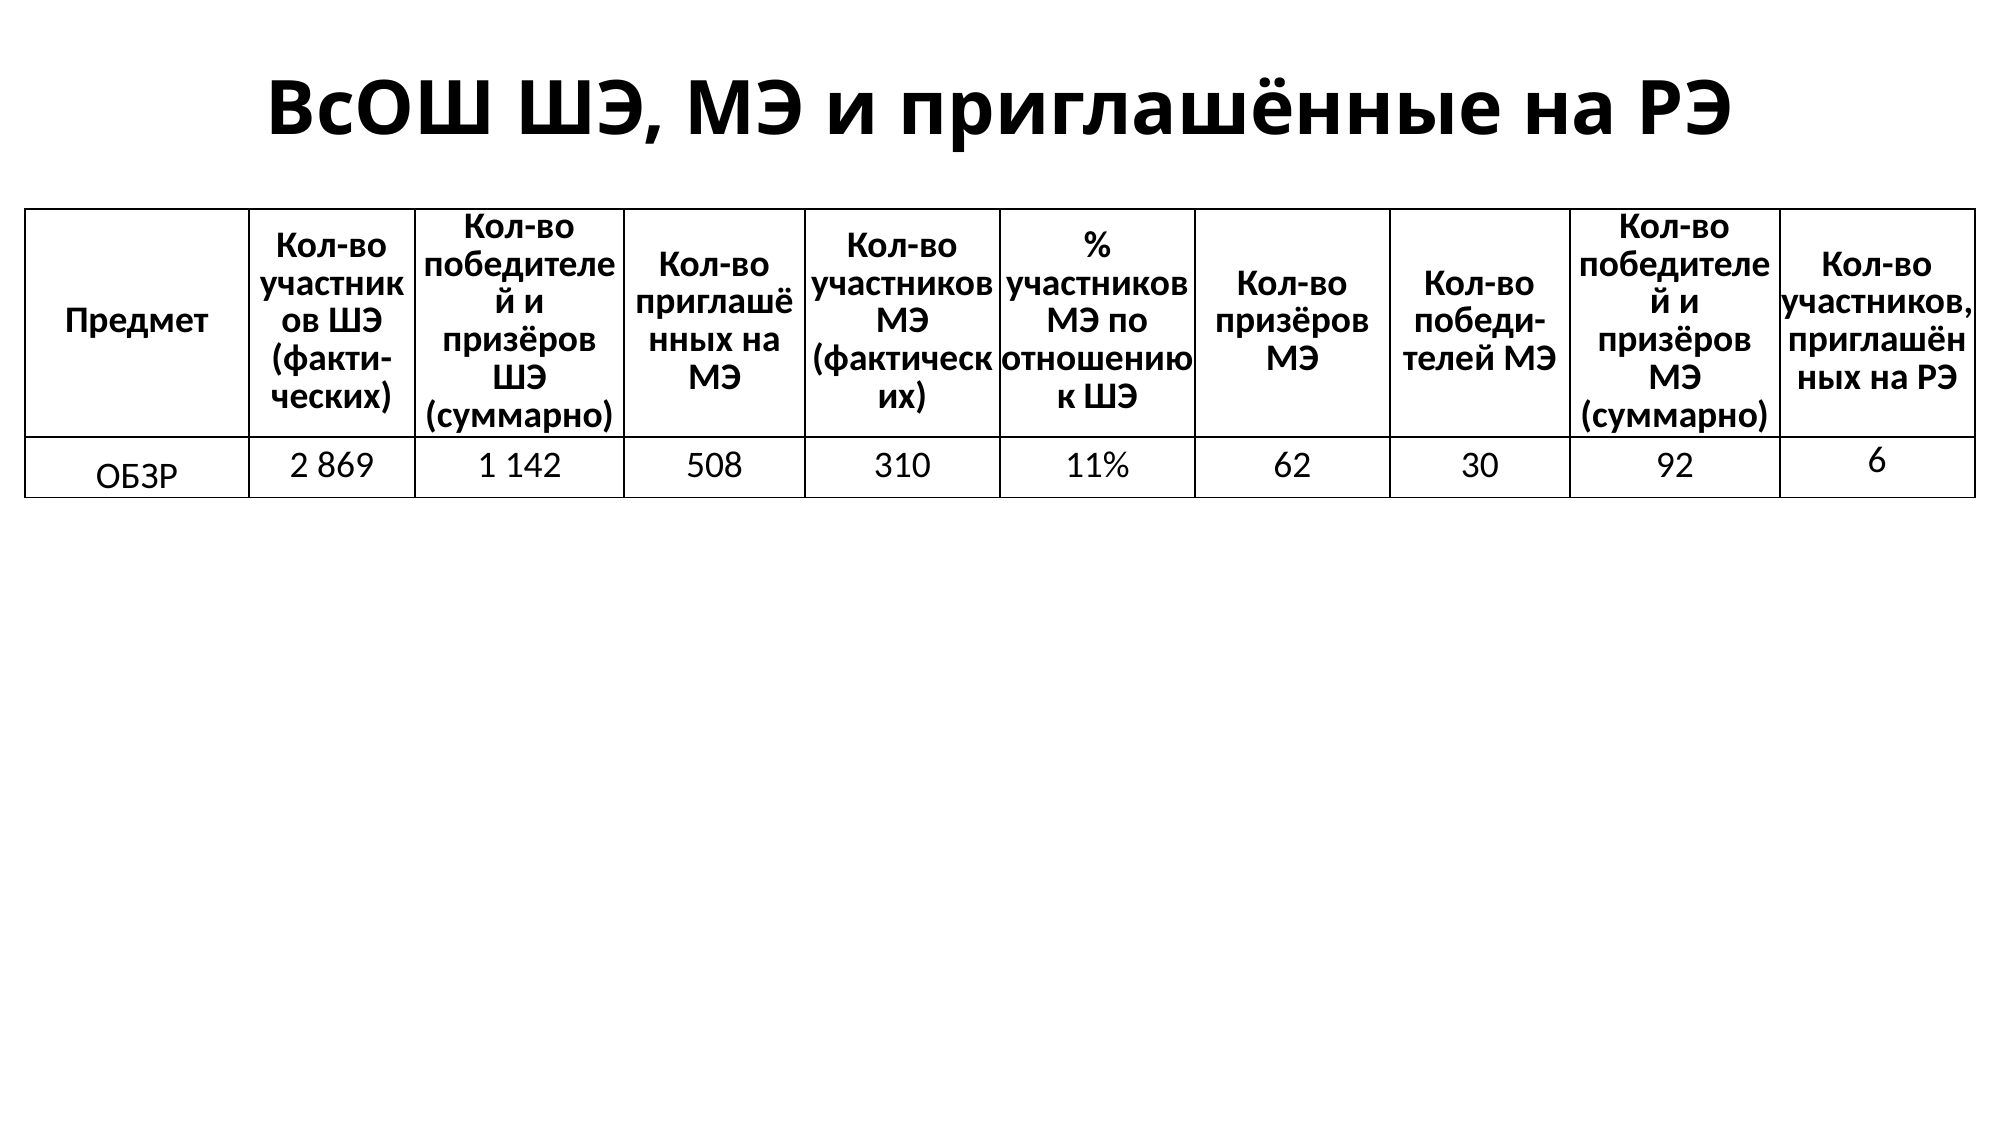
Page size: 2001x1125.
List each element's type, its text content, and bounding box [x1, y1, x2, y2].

table_header Предмет [26, 210, 248, 436]
table_cell 1 142 [416, 438, 623, 497]
table_header % участников МЭ по отношению к ШЭ [1001, 210, 1194, 436]
table_header Кол-во участников, приглашённых на РЭ [1781, 210, 1974, 436]
table_cell 30 [1391, 438, 1569, 497]
table_cell 92 [1571, 438, 1779, 497]
table_cell 11% [1001, 438, 1194, 497]
table_header Кол-во победителей и призёров ШЭ (суммарно) [416, 210, 623, 436]
table_header Кол-во участников МЭ (фактических) [806, 210, 999, 436]
table_header Кол-во победи-телей МЭ [1391, 210, 1569, 436]
title ВсОШ ШЭ, МЭ и приглашённые на РЭ [229, 34, 1771, 186]
table_header Кол-во победителей и призёров МЭ (суммарно) [1571, 210, 1779, 436]
table_cell 62 [1196, 438, 1389, 497]
table_cell 6 [1781, 438, 1974, 497]
table_cell 2 869 [250, 438, 414, 497]
table_cell 508 [625, 438, 804, 497]
table_cell ОБЗР [26, 438, 248, 497]
table_header Кол-во призёров МЭ [1196, 210, 1389, 436]
table_cell 310 [806, 438, 999, 497]
table_header Кол-во приглашённых на МЭ [625, 210, 804, 436]
table_header Кол-во участников ШЭ (факти-ческих) [250, 210, 414, 436]
